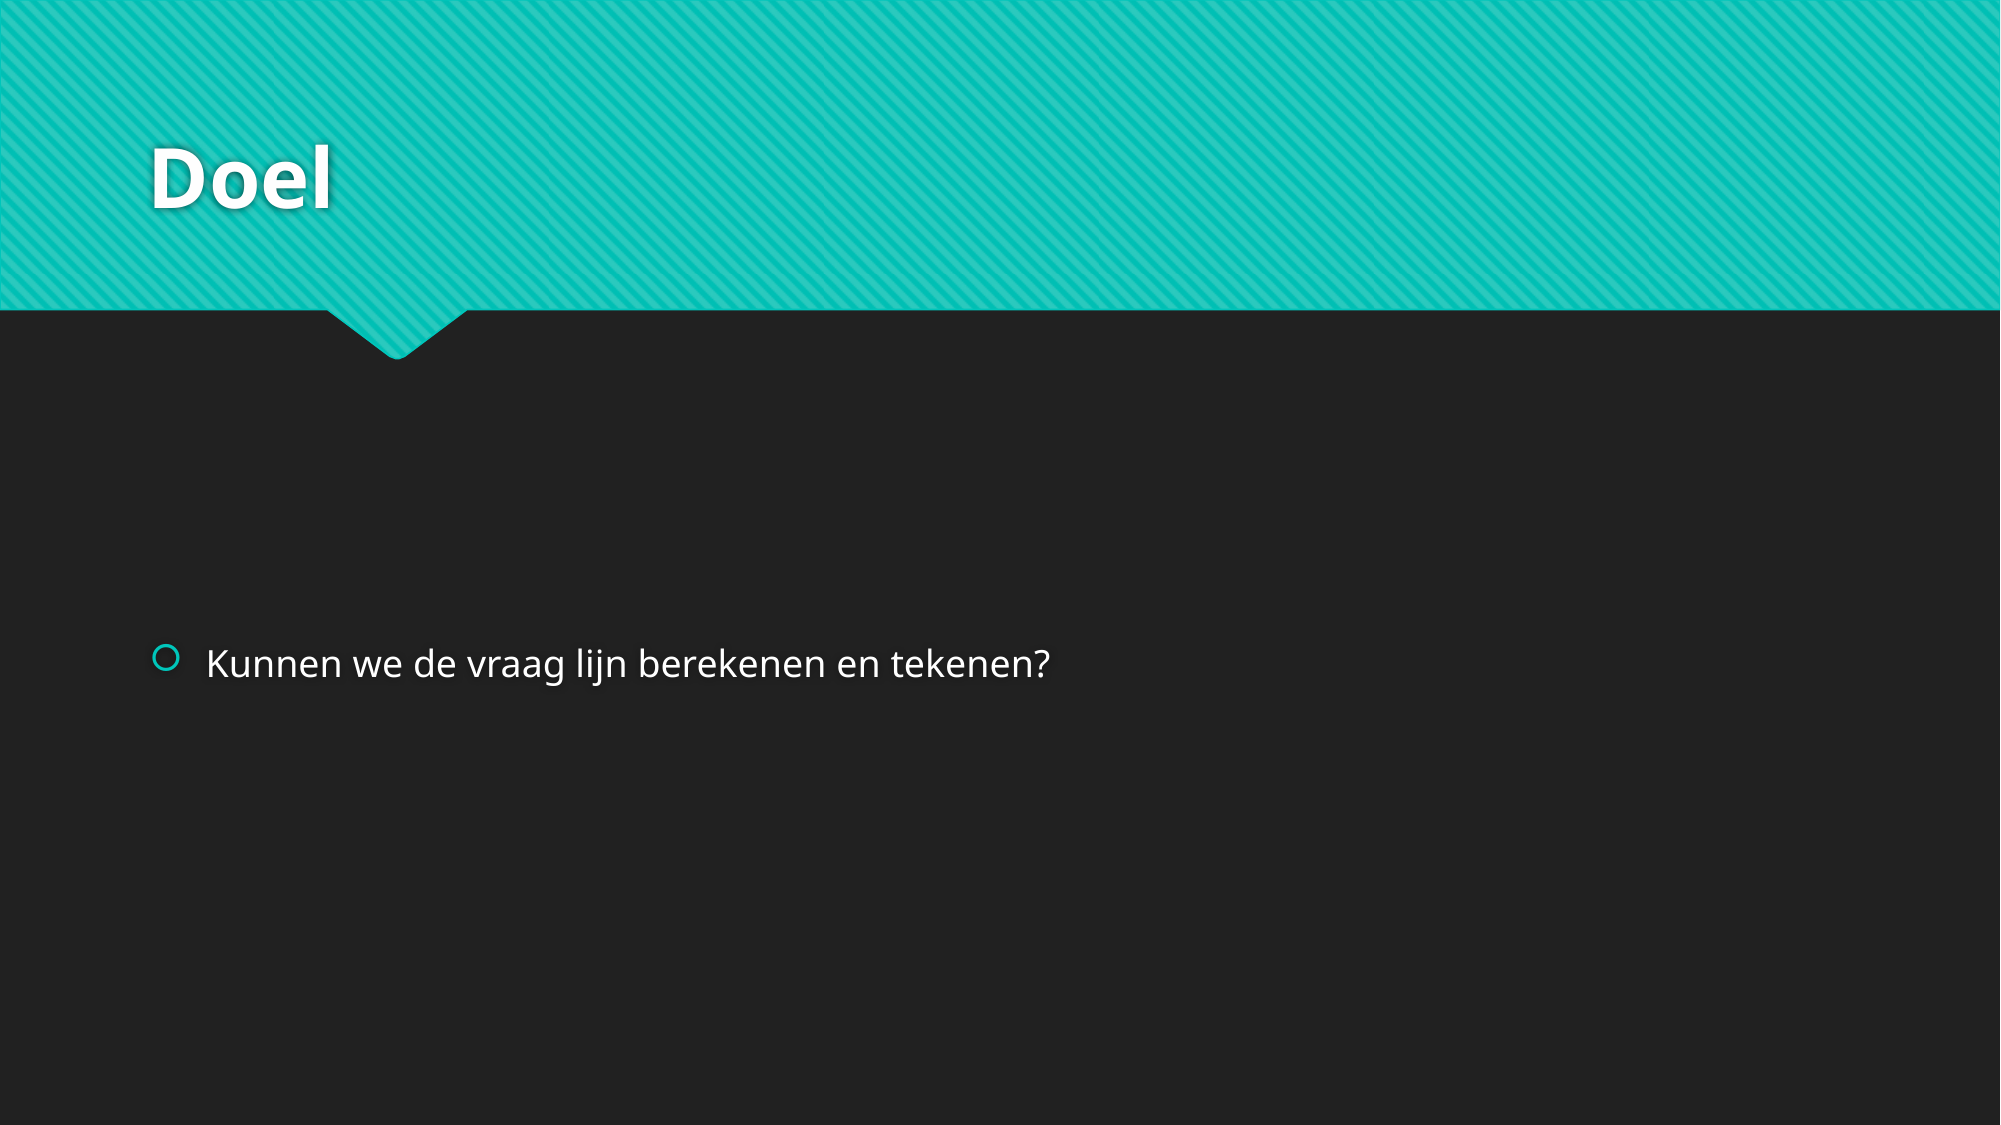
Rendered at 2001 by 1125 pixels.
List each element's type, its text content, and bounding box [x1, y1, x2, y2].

list Kunnen we de vraag lijn berekenen en tekenen? [134, 364, 1866, 962]
title Doel [132, 73, 1868, 233]
